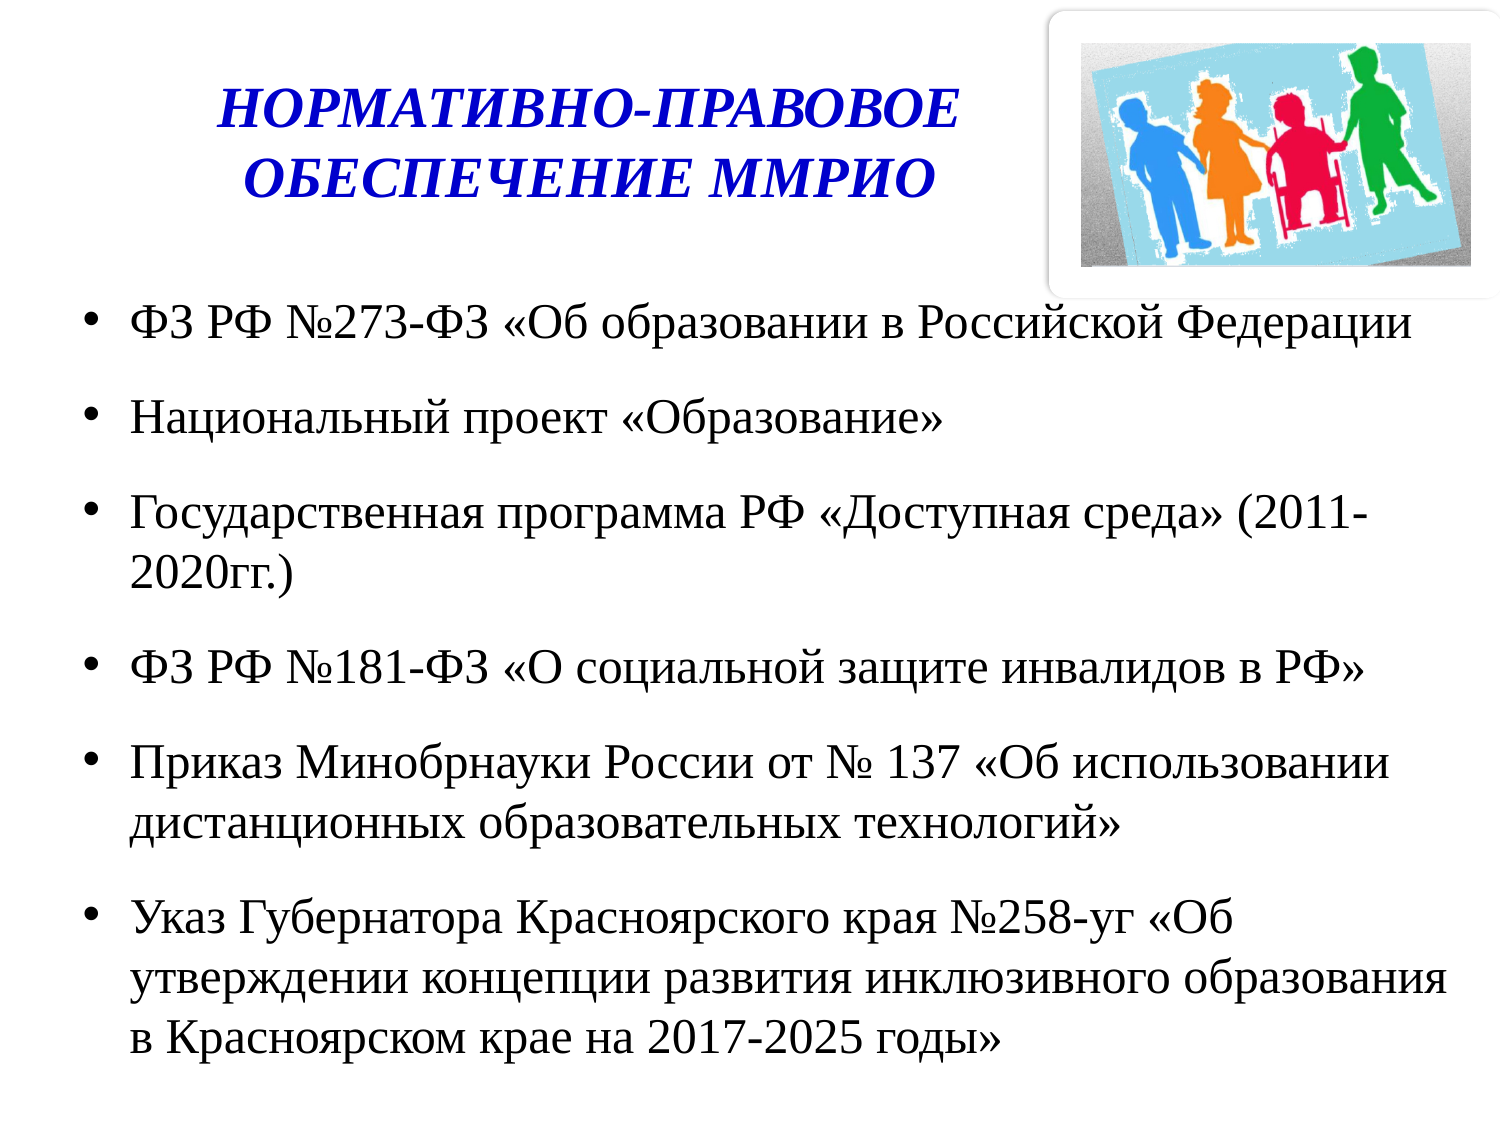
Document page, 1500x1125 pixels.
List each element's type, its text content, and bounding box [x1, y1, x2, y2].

text_box ФЗ РФ №273-ФЗ «Об образовании в Российской Федерации Национальный проект «Образование» Государственная программа РФ «Доступная среда» (2011-2020гг.) ФЗ РФ №181-ФЗ «О социальной защите инвалидов в РФ» Приказ Минобрнауки России от № 137 «Об использовании дистанционных образовательных технологий» Указ Губернатора Красноярского края №258-уг «Об утверждении концепции развития инклюзивного образования в Красноярском крае на 2017-2025 годы» [67, 281, 1471, 1071]
title НОРМАТИВНО-ПРАВОВОЕ ОБЕСПЕЧЕНИЕ ММРИО [75, 45, 1044, 233]
picture [1080, 42, 1471, 268]
